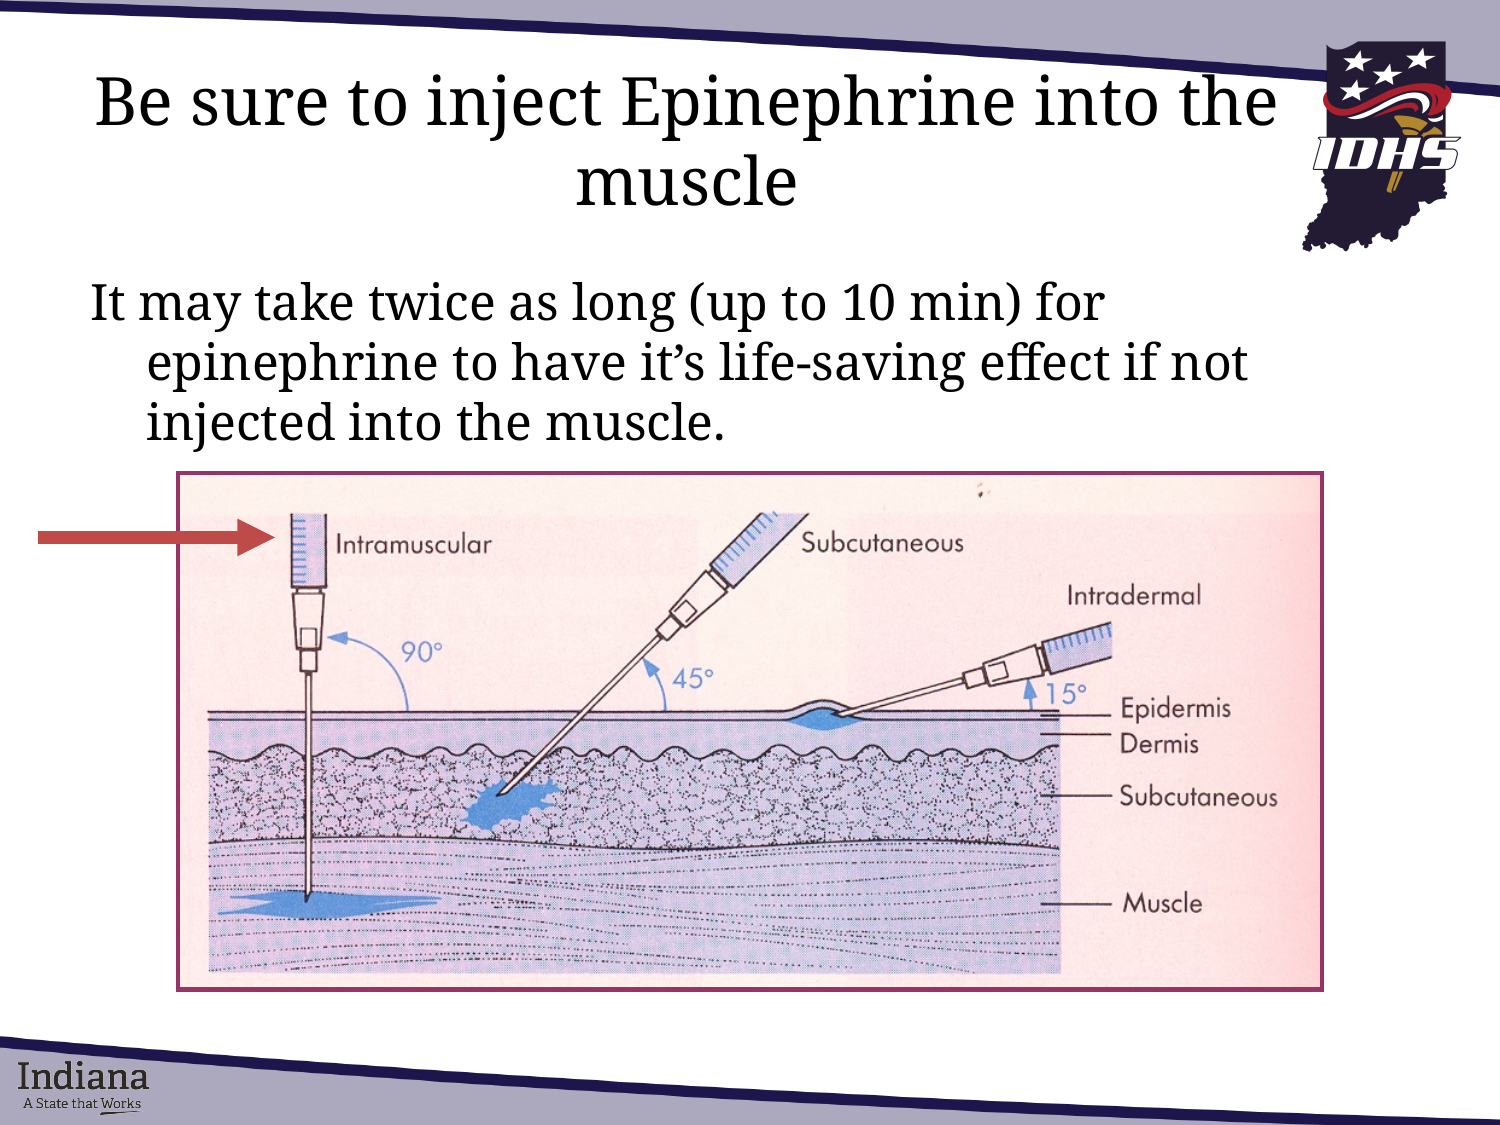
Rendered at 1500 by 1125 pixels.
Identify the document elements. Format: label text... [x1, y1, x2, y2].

picture [0, 0, 1500, 1125]
title Be sure to inject Epinephrine into the muscle [75, 45, 1300, 233]
list It may take twice as long (up to 10 min) for epinephrine to have it’s life-saving effect if not injected into the muscle. [75, 262, 1425, 938]
